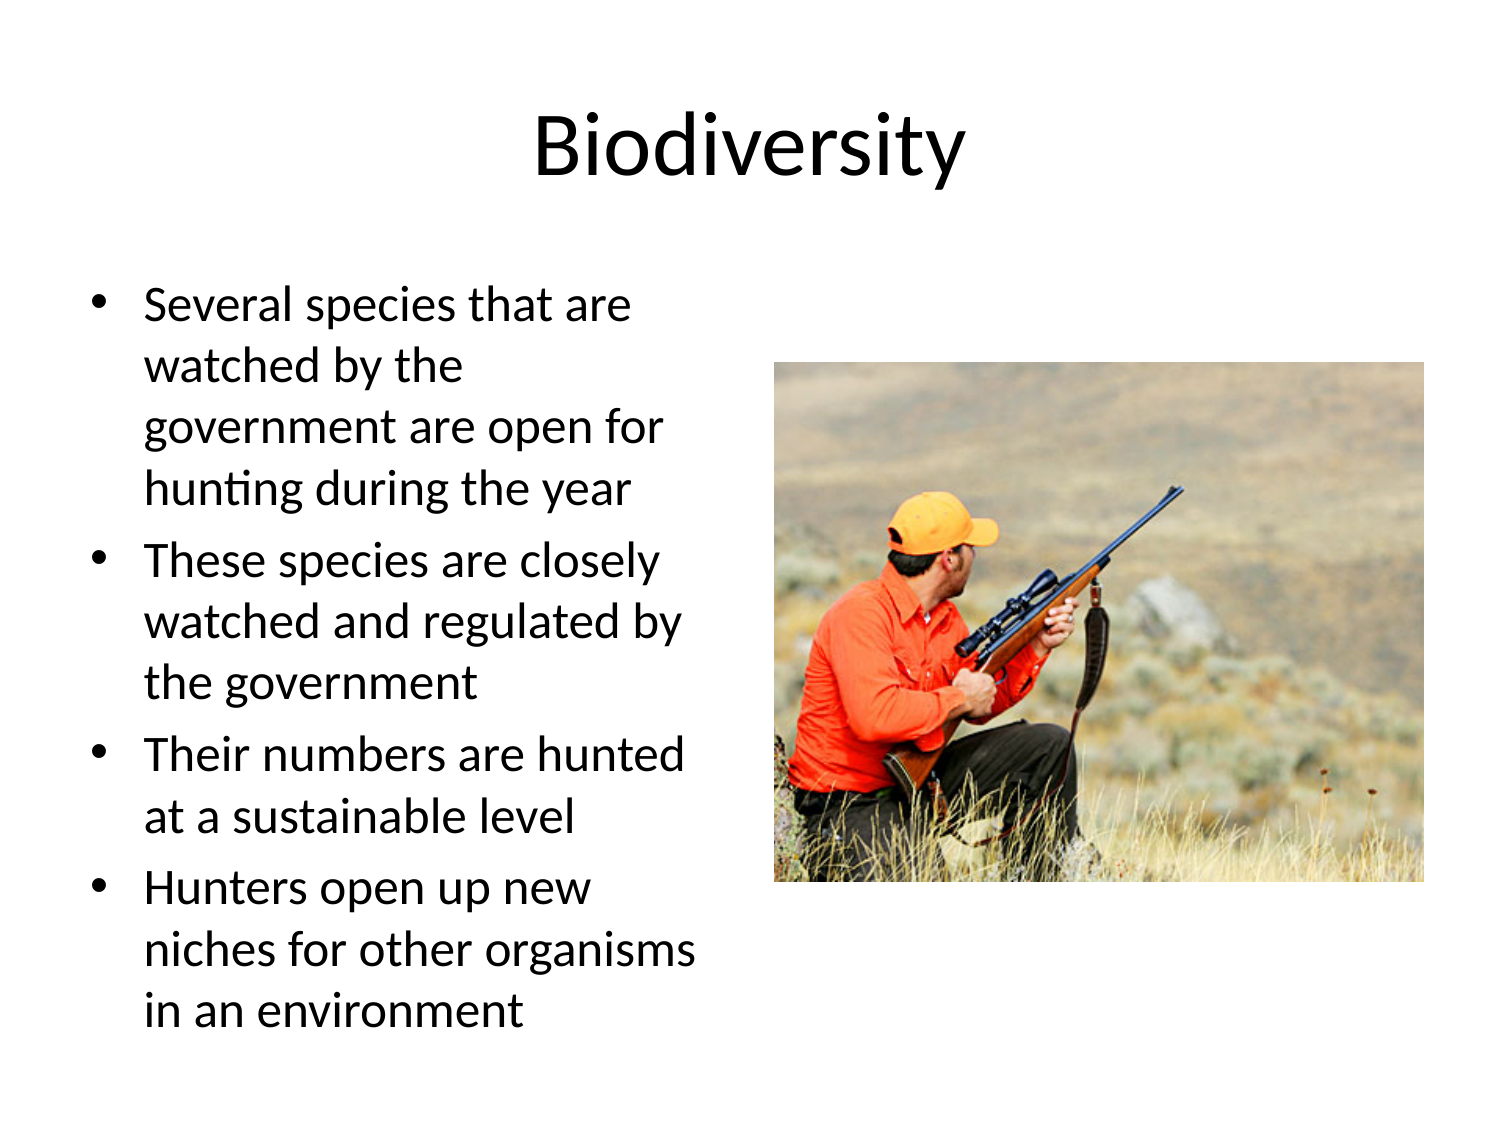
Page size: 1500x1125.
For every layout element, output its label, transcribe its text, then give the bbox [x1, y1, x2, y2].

list Several species that are watched by the government are open for hunting during the year These species are closely watched and regulated by the government Their numbers are hunted at a sustainable level Hunters open up new niches for other organisms in an environment [75, 262, 738, 1063]
picture [774, 362, 1424, 882]
title Biodiversity [75, 45, 1425, 233]
